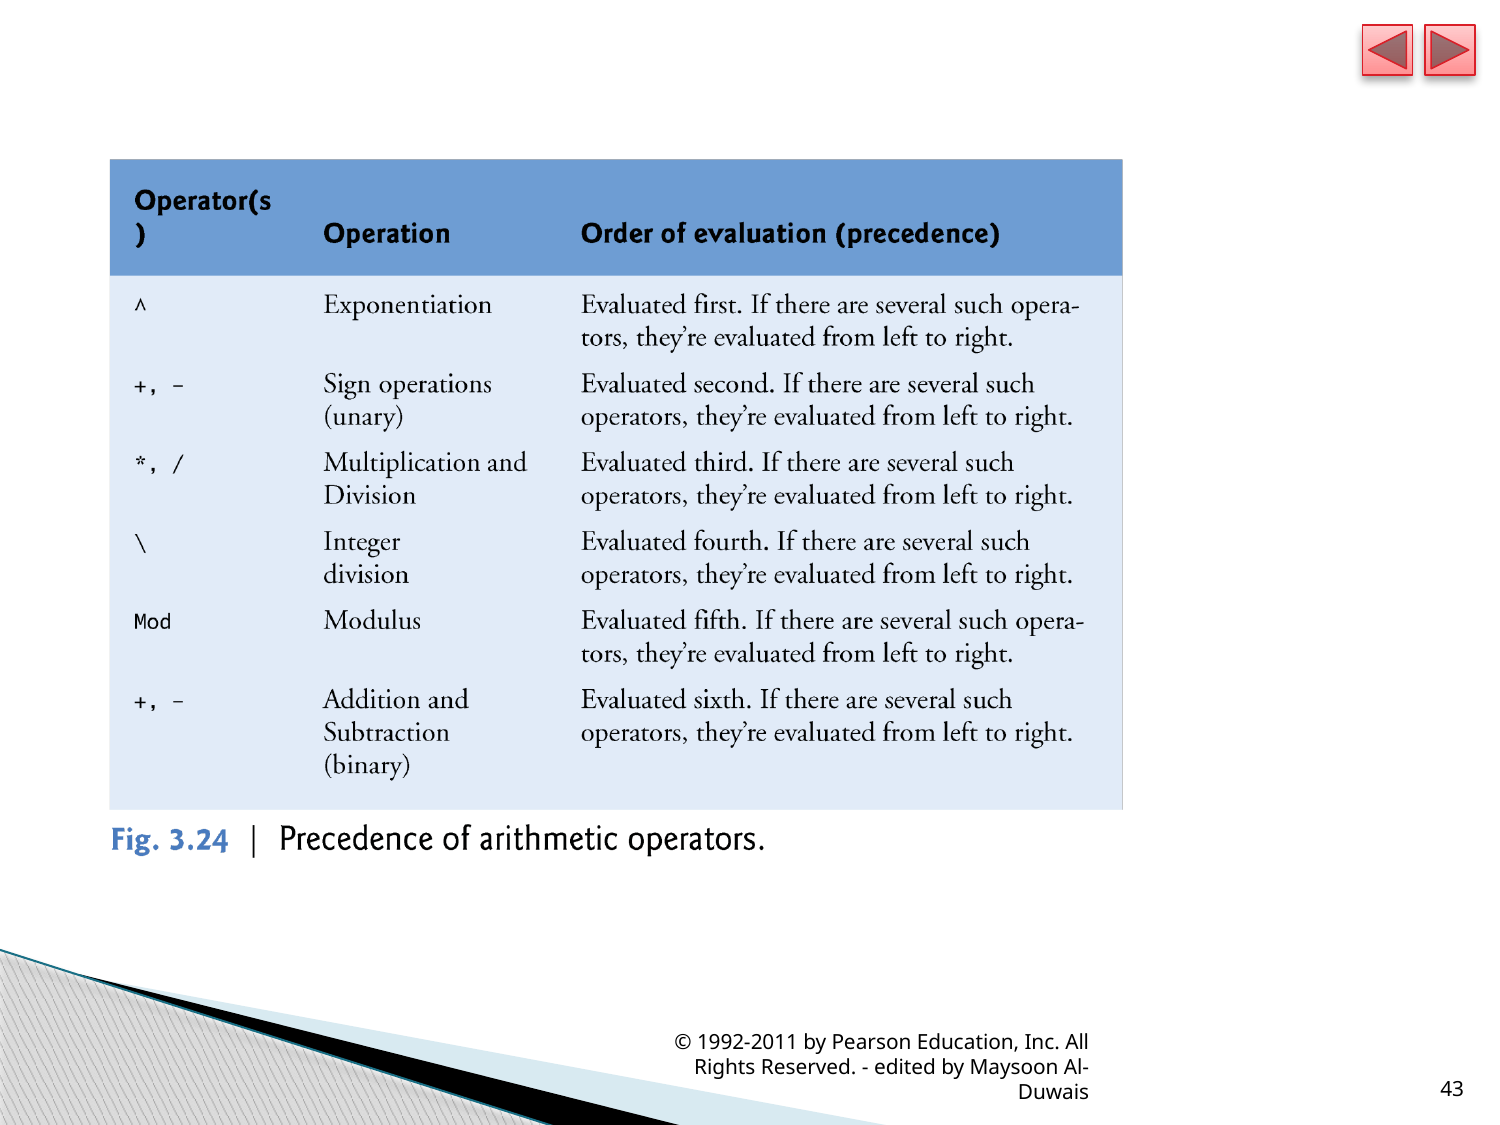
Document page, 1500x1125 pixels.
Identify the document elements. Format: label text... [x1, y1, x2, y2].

slide_number 43 [1418, 1051, 1479, 1112]
picture [0, 106, 1500, 1018]
footer © 1992-2011 by Pearson Education, Inc. All Rights Reserved. - edited by Maysoon Al-Duwais [650, 1051, 1105, 1112]
